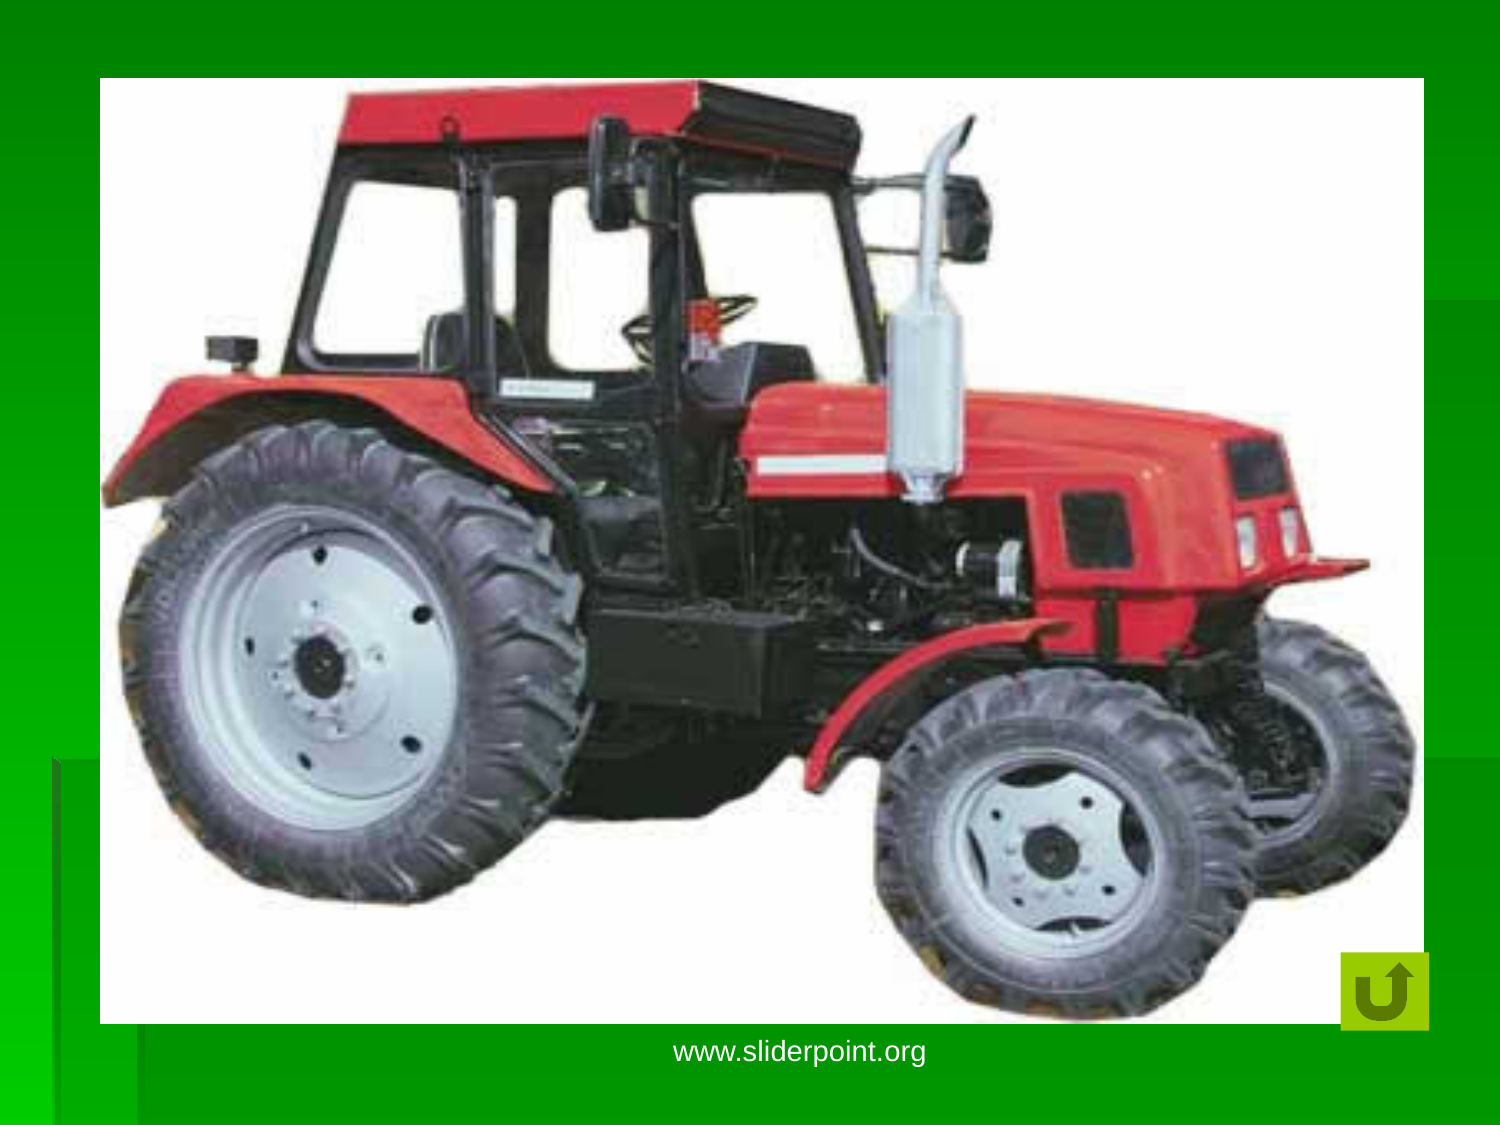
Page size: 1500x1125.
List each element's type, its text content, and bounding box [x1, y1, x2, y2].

picture [100, 77, 1424, 1024]
footer www.sliderpoint.org [562, 1032, 1038, 1103]
text_box [1424, 952, 1430, 1031]
